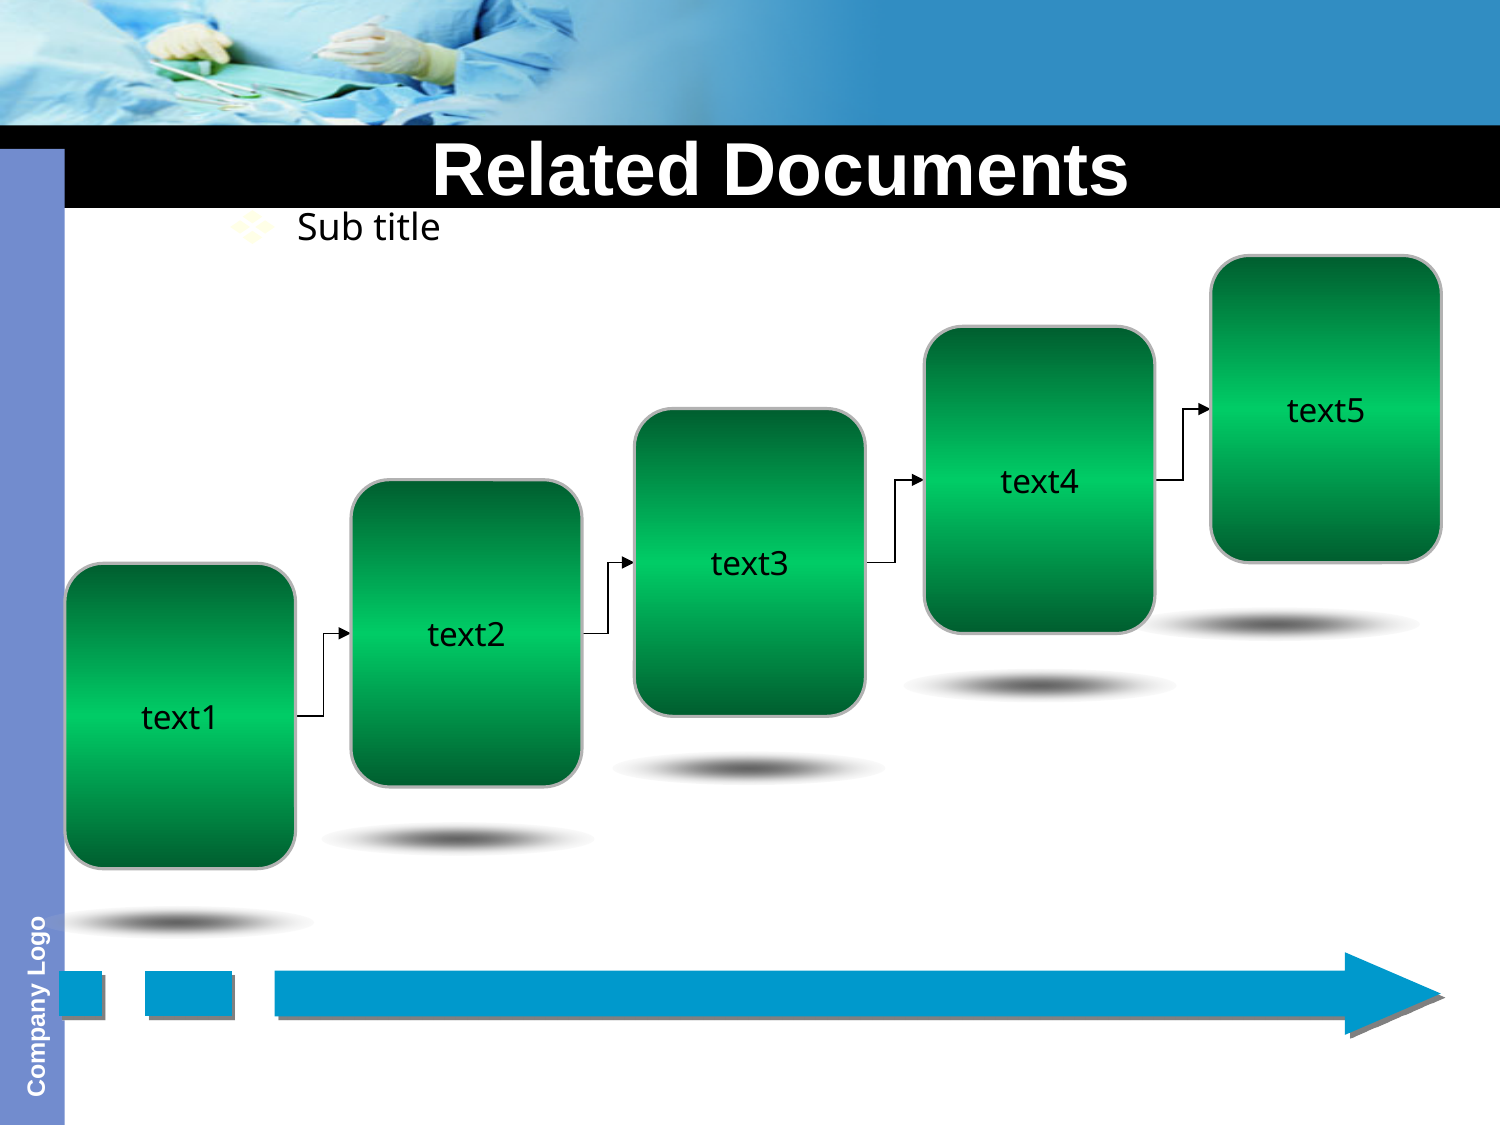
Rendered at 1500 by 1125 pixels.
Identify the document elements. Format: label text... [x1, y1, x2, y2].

text_box [58, 970, 102, 1017]
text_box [602, 562, 607, 634]
text_box [145, 970, 232, 1017]
text_box [274, 952, 1441, 1035]
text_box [321, 479, 597, 858]
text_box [1129, 255, 1442, 643]
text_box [891, 479, 898, 563]
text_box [612, 408, 888, 787]
title Related Documents [62, 124, 1500, 206]
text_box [40, 562, 317, 941]
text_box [229, 195, 615, 256]
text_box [903, 326, 1179, 705]
picture [0, 0, 1500, 125]
